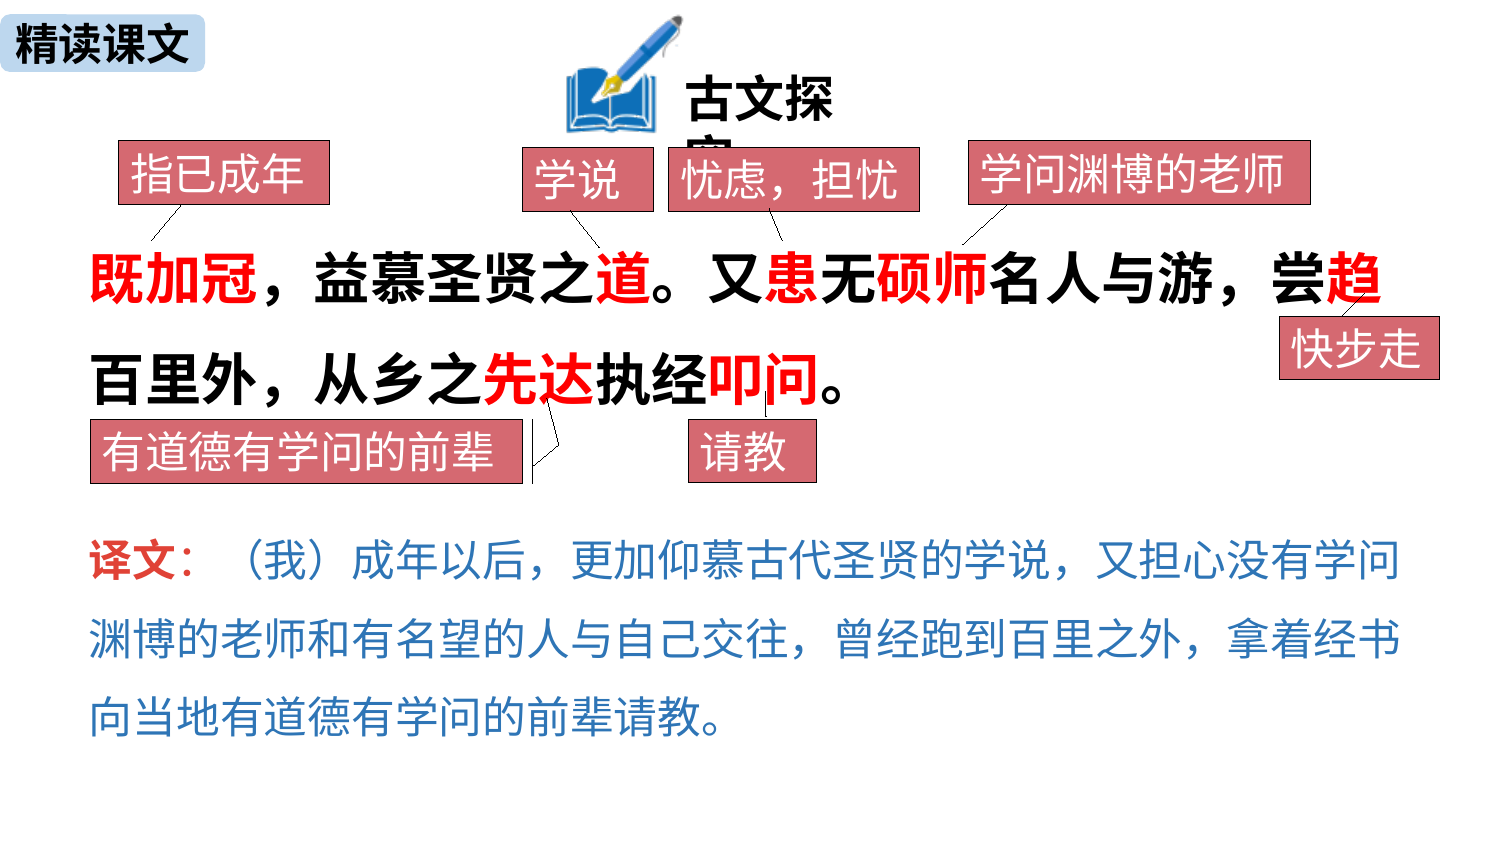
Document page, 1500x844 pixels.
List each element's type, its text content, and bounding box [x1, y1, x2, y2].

picture [556, 12, 689, 141]
text_box 快步走 [1279, 293, 1440, 380]
text_box 精读课文 [0, 13, 207, 73]
text_box 忧虑，担忧 [668, 147, 920, 241]
text_box 译文：（我）成年以后，更加仰慕古代圣贤的学说，又担心没有学问渊博的老师和有名望的人与自己交往，曾经跑到百里之外，拿着经书向当地有道德有学问的前辈请教。 [77, 500, 1424, 749]
text_box 古文探究 [689, 57, 900, 137]
text_box 有道德有学问的前辈 [90, 419, 523, 484]
text_box 学问渊博的老师 [962, 140, 1311, 245]
text_box 既加冠，益慕圣贤之道。又患无硕师名人与游，尝趋百里外，从乡之先达执经叩问。 [77, 203, 1406, 418]
text_box 学说 [522, 147, 654, 248]
text_box 指已成年 [118, 140, 330, 241]
text_box 请教 [688, 419, 817, 483]
